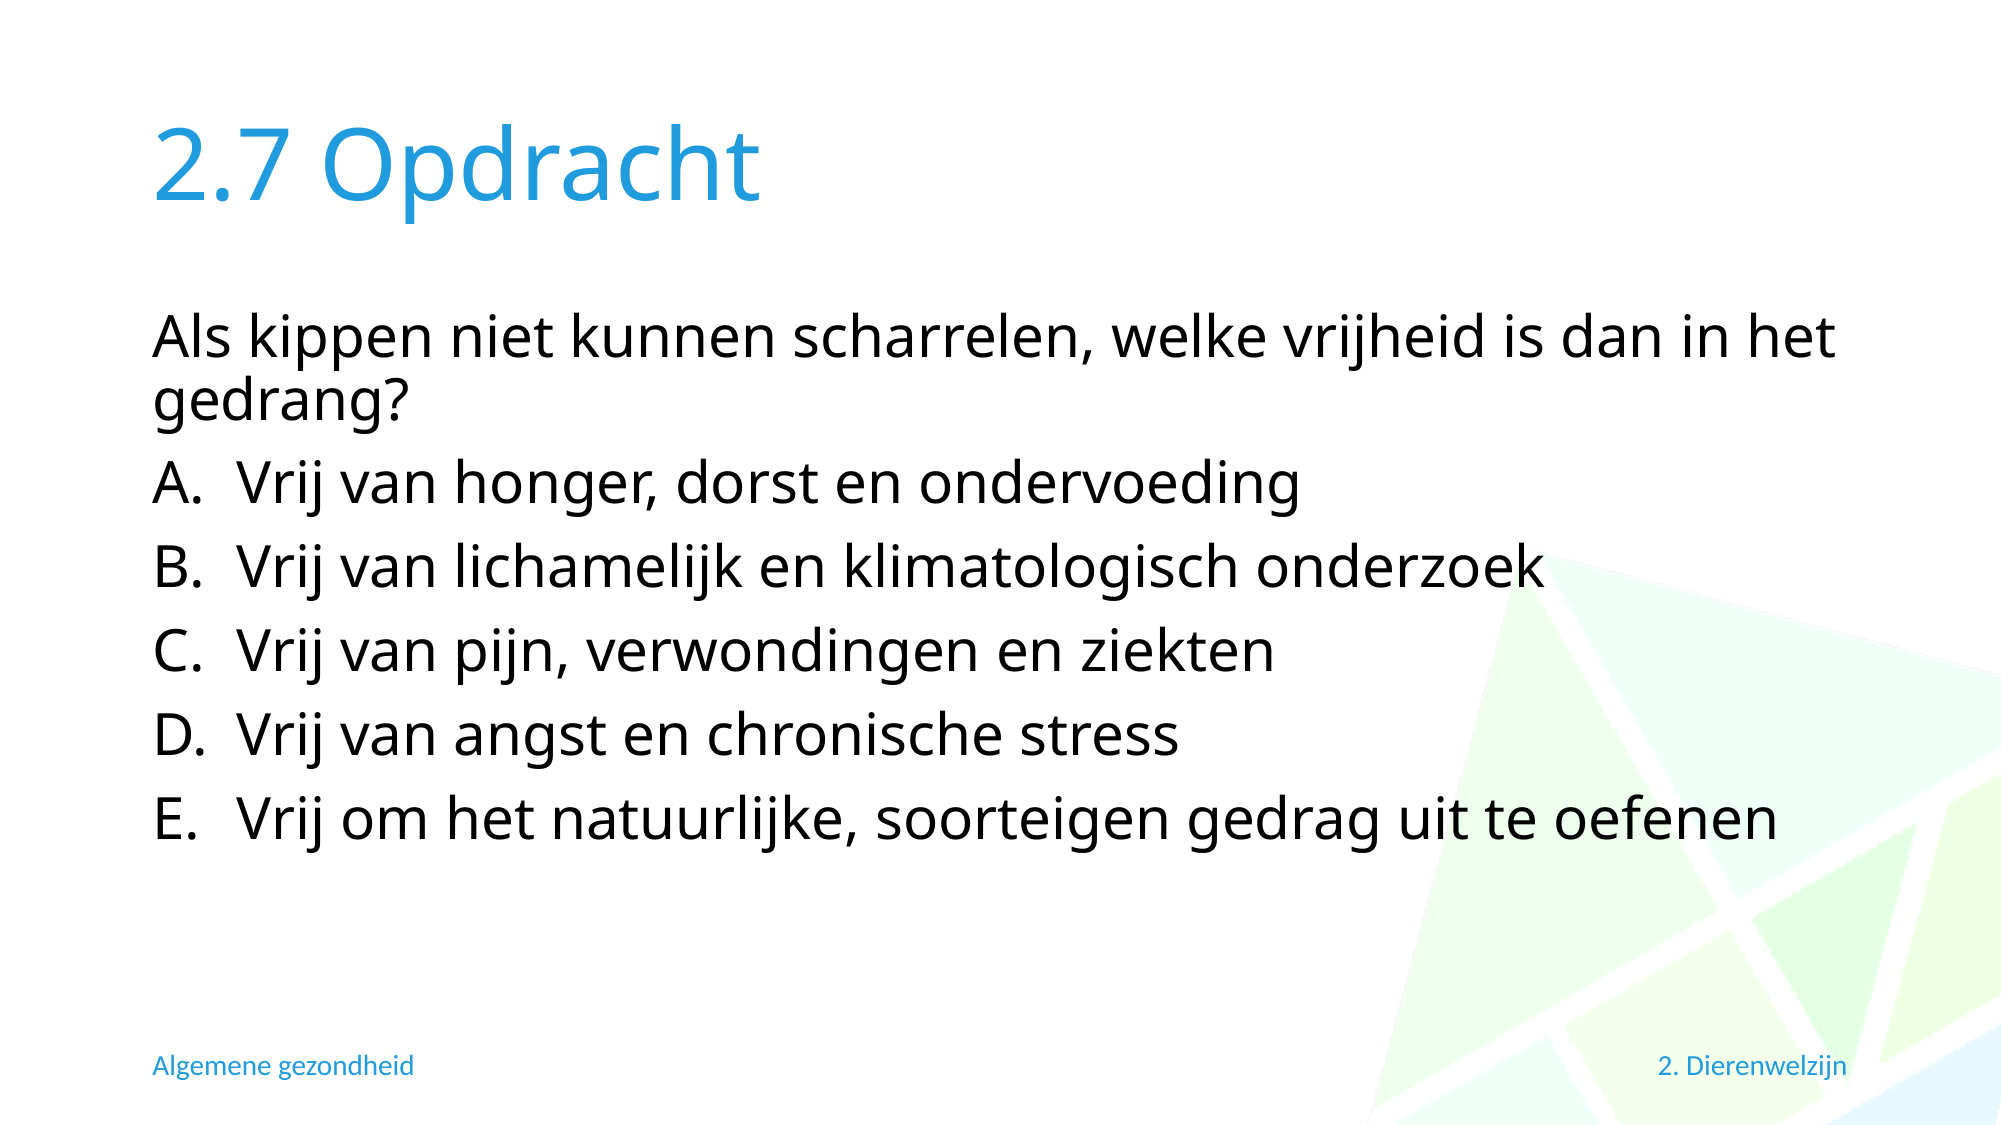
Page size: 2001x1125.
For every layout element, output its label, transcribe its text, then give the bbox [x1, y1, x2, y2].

list Algemene gezondheid [137, 1042, 588, 1103]
list Als kippen niet kunnen scharrelen, welke vrijheid is dan in het gedrang? Vrij van honger, dorst en ondervoeding Vrij van lichamelijk en klimatologisch onderzoek Vrij van pijn, verwondingen en ziekten Vrij van angst en chronische stress Vrij om het natuurlijke, soorteigen gedrag uit te oefenen [137, 299, 1863, 1014]
list 2. Dierenwelzijn [1412, 1042, 1863, 1103]
title 2.7 Opdracht [137, 59, 1863, 278]
